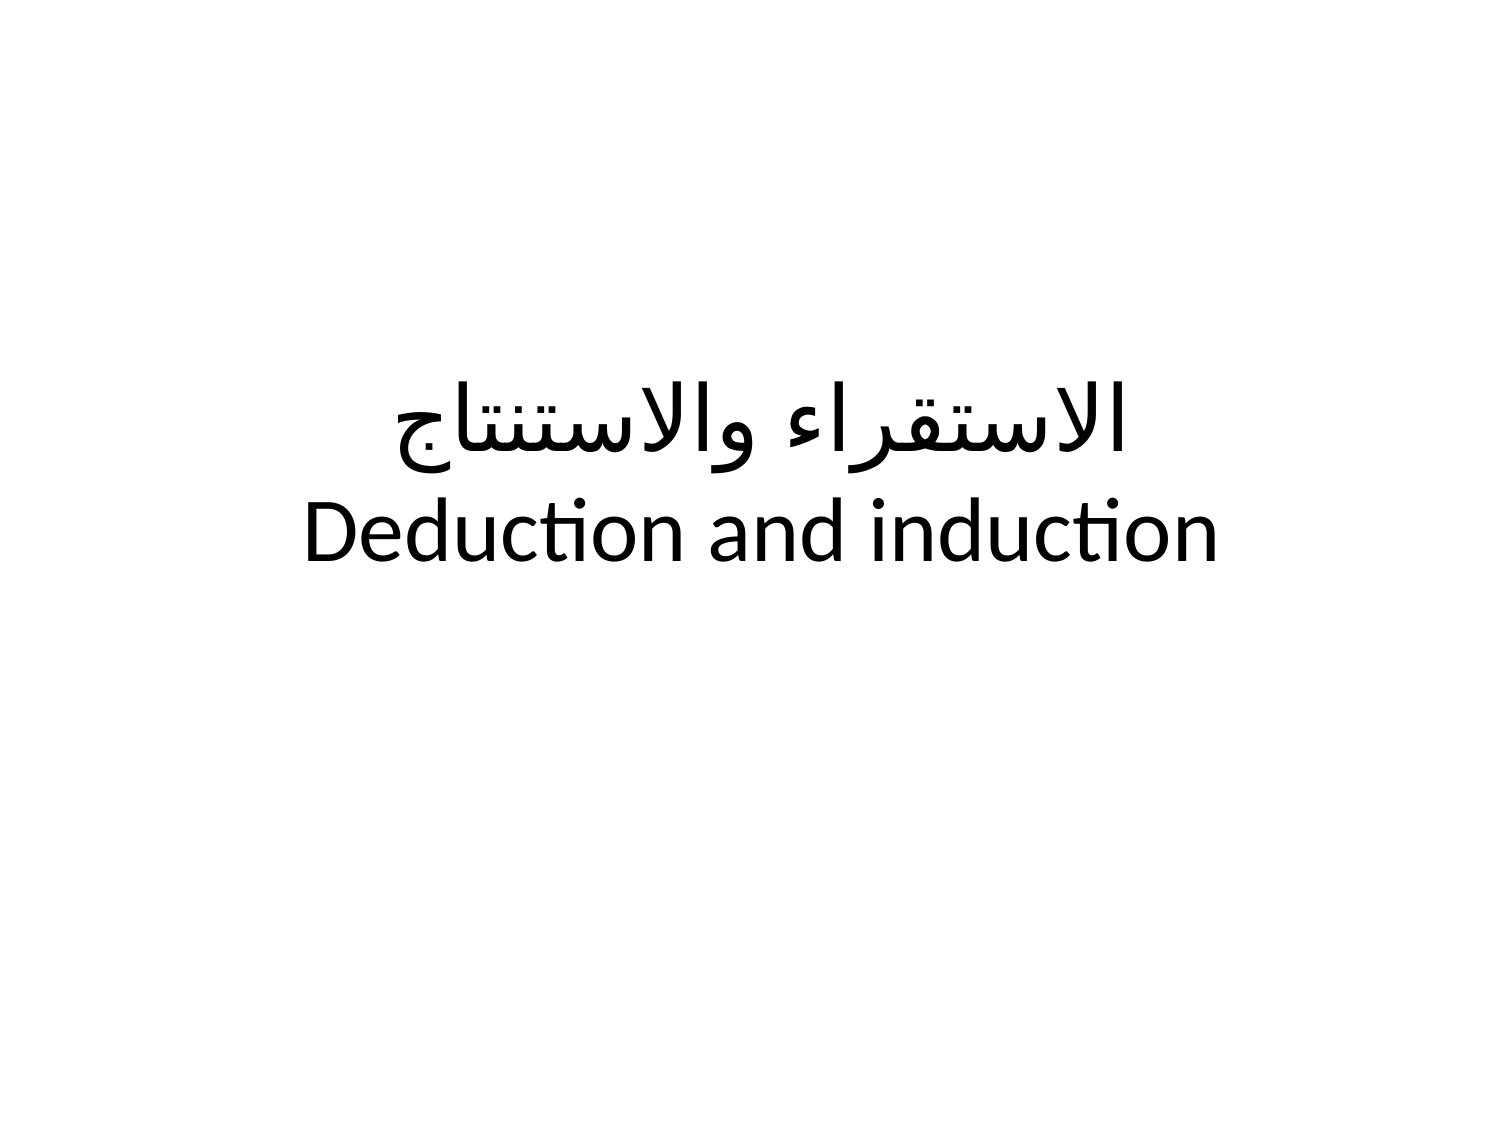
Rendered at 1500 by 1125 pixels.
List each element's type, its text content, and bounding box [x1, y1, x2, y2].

title الاستقراء والاستنتاج Deduction and induction [112, 349, 1388, 591]
